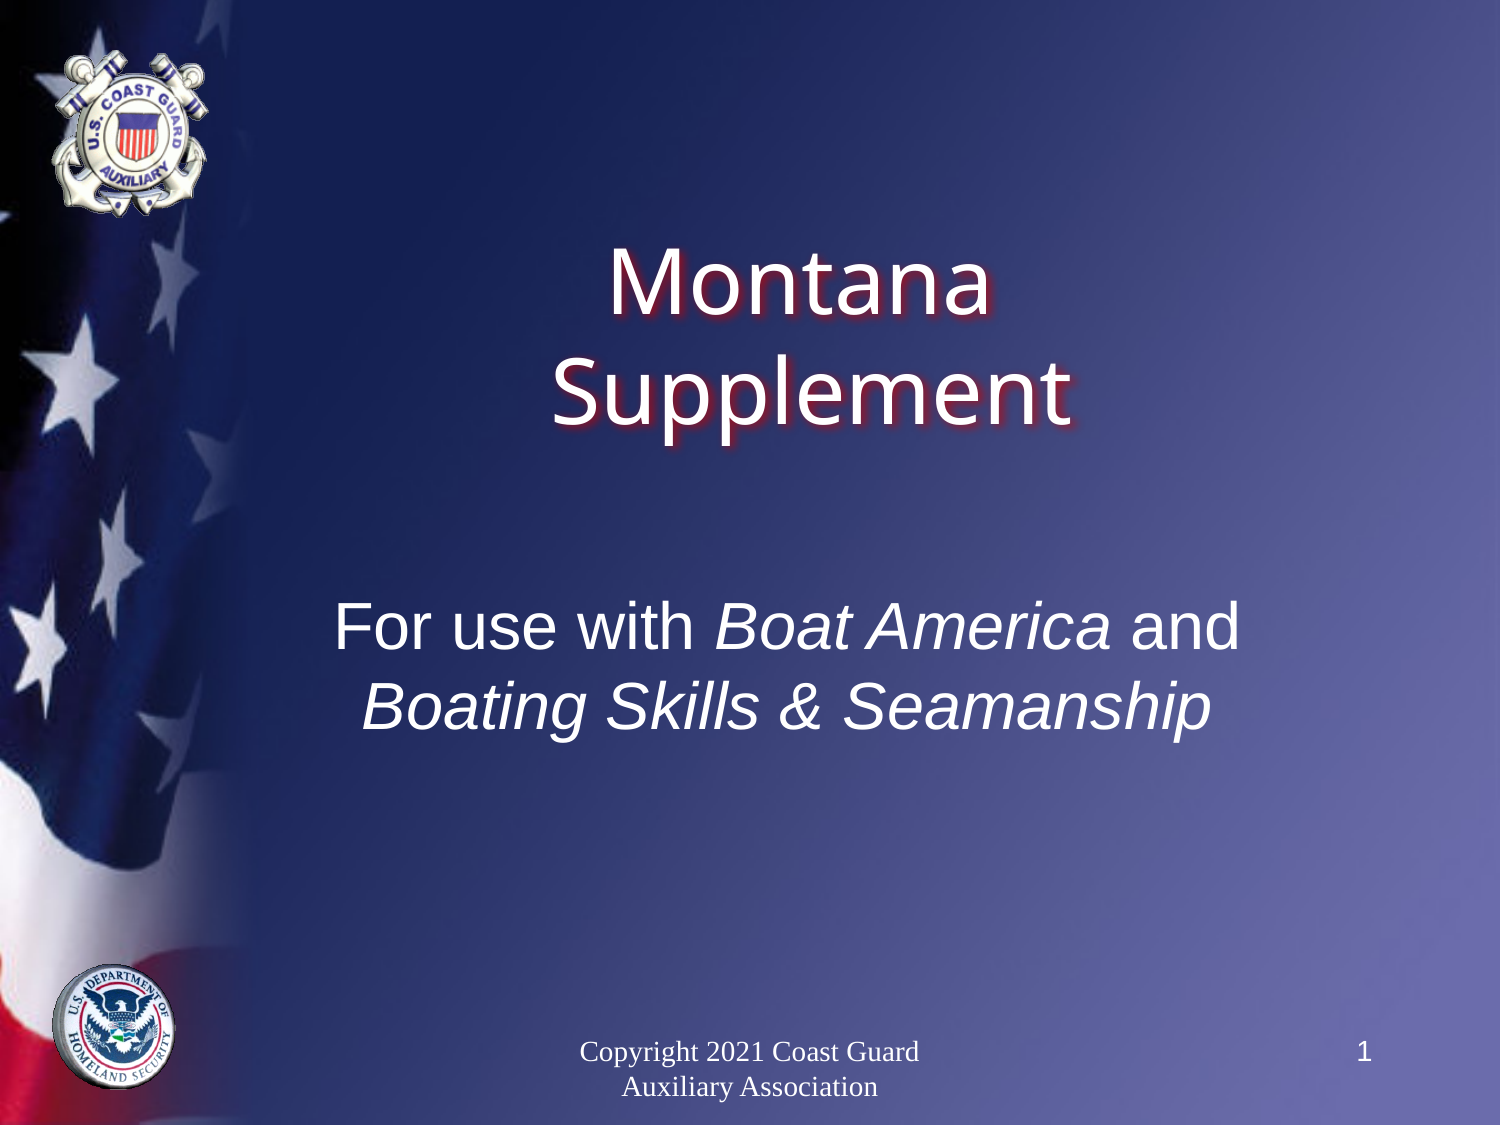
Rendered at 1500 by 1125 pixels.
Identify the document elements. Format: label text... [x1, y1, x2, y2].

title Montana Supplement [162, 212, 1438, 454]
footer Copyright 2021 Coast Guard Auxiliary Association [512, 1024, 988, 1103]
subtitle For use with Boat America and Boating Skills & Seamanship [262, 575, 1313, 863]
slide_number 1 [1037, 1024, 1388, 1103]
picture [0, 0, 1500, 1125]
